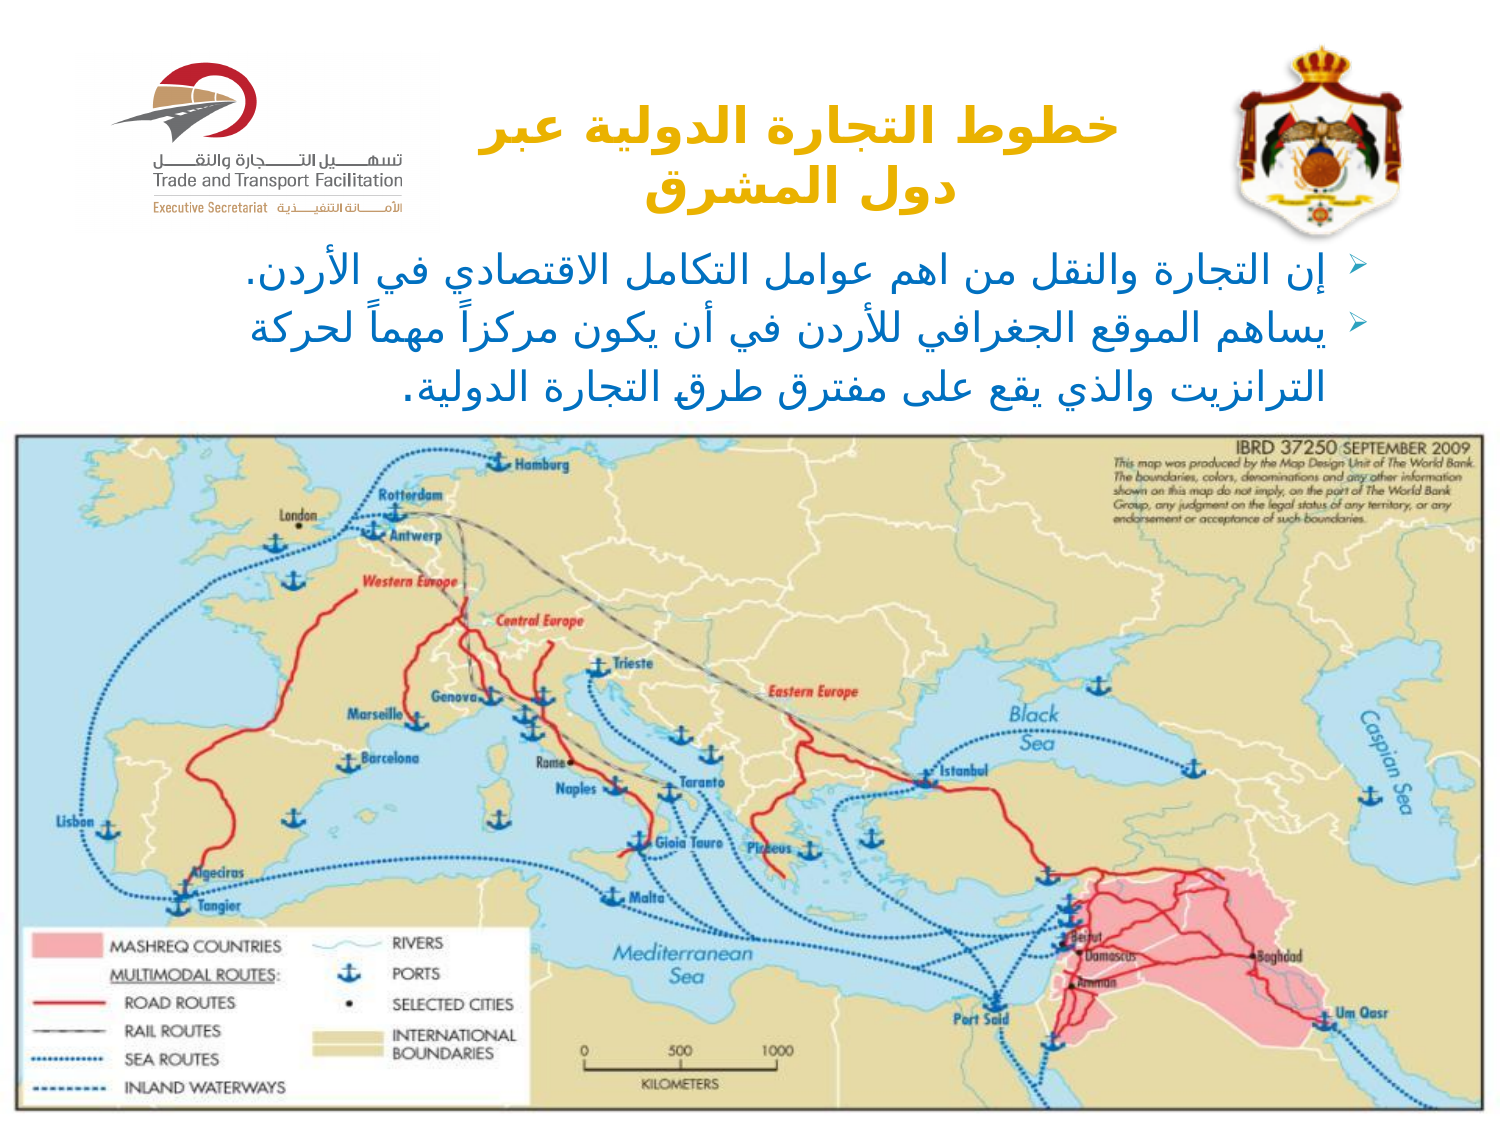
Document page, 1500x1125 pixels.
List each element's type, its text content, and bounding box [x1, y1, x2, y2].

title خطوط التجارة الدولية عبر دول المشرق [425, 71, 1178, 235]
picture [75, 51, 440, 233]
text_box إن التجارة والنقل من اهم عوامل التكامل الاقتصادي في الأردن. يساهم الموقع الجغرافي للأردن في أن يكون مركزاً مهماً لحركة الترانزيت والذي يقع على مفترق طرق التجارة الدولية. [74, 235, 1403, 420]
picture [1209, 24, 1425, 260]
picture [0, 420, 1500, 1125]
